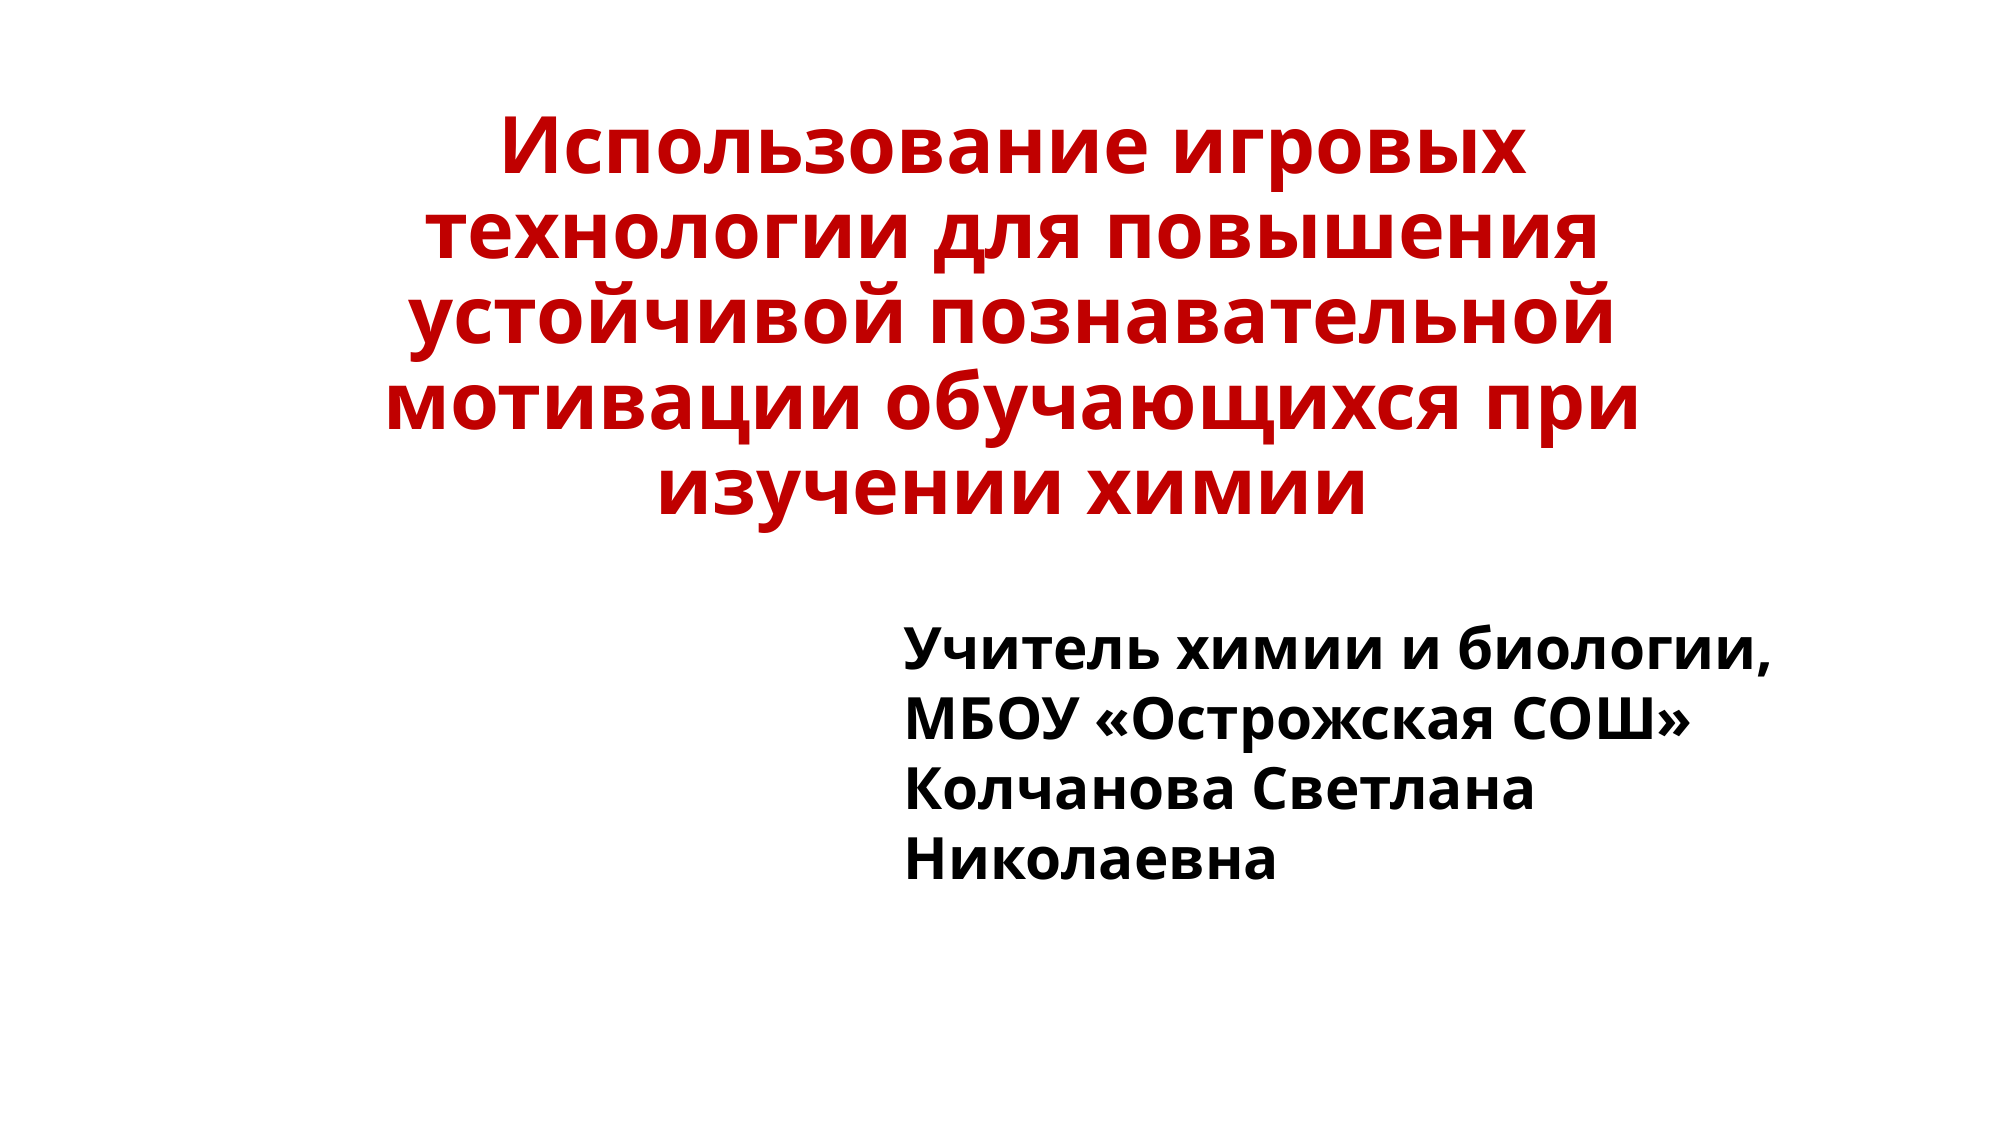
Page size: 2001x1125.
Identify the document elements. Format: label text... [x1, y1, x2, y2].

subtitle Учитель химии и биологии, МБОУ «Острожская СОШ» Колчанова Светлана Николаевна [888, 604, 1897, 1015]
title Использование игровых технологии для повышения устойчивой познавательной мотивации обучающихся при изучении химии [262, 93, 1763, 540]
